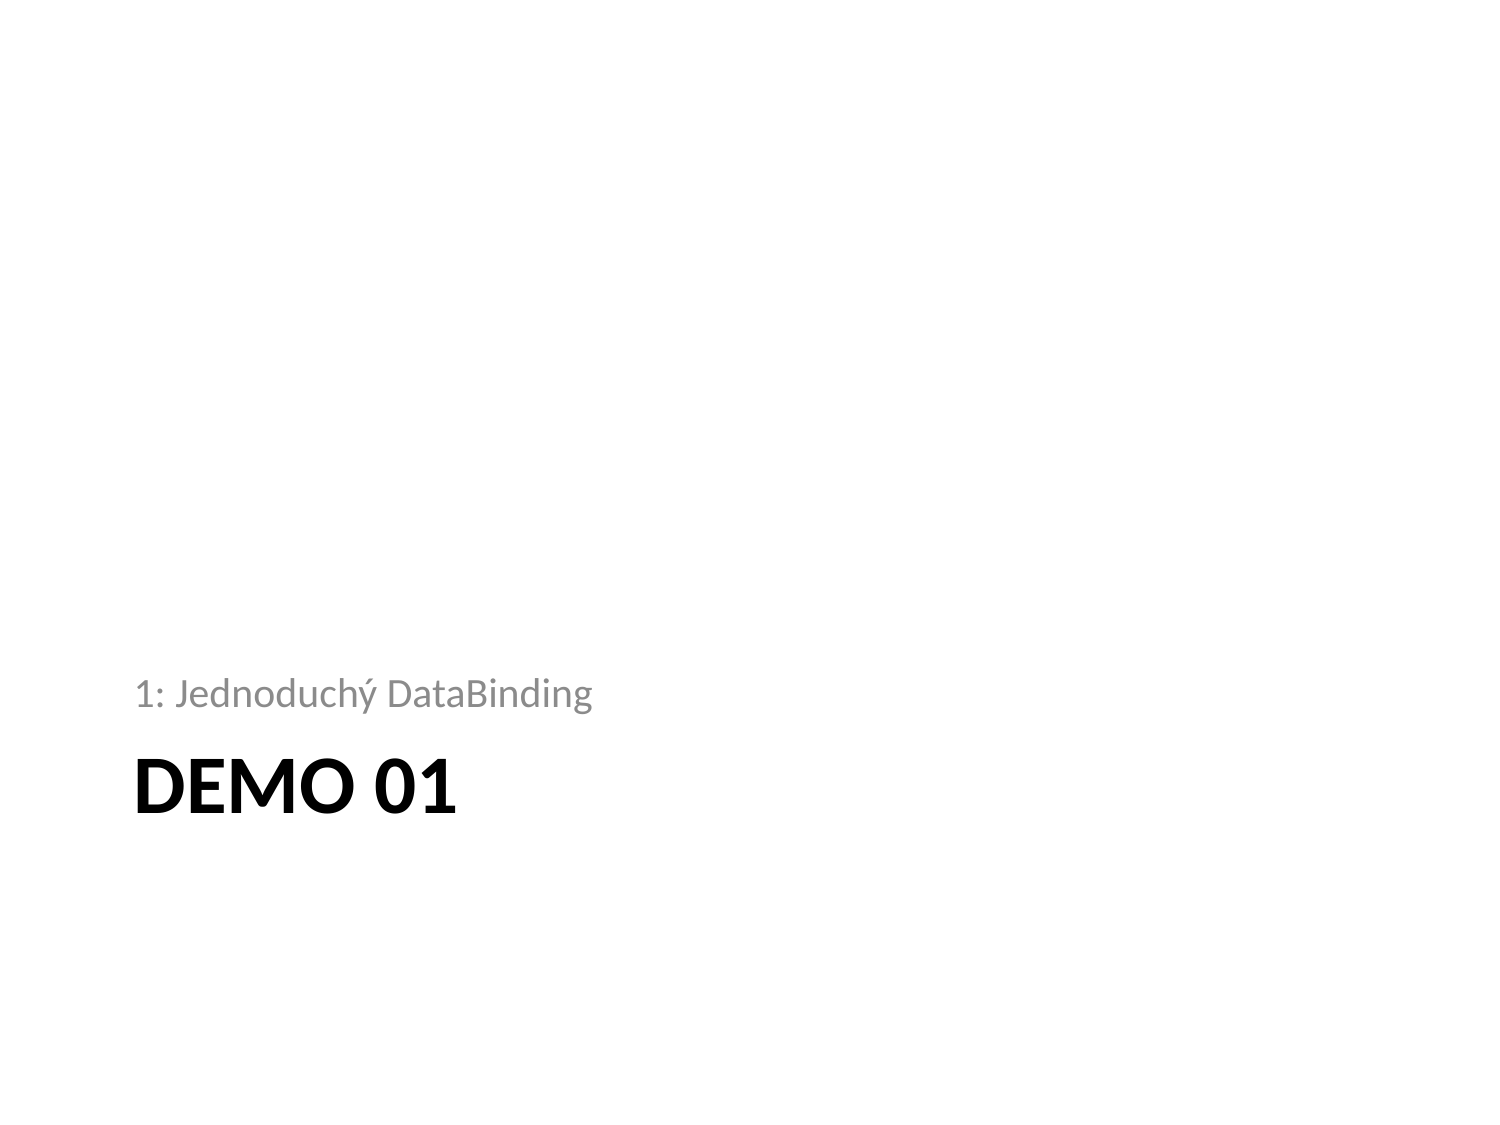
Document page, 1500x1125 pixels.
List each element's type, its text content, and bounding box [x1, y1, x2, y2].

title DEMO 01 [118, 723, 1394, 947]
list 1: Jednoduchý DataBinding [118, 476, 1394, 723]
